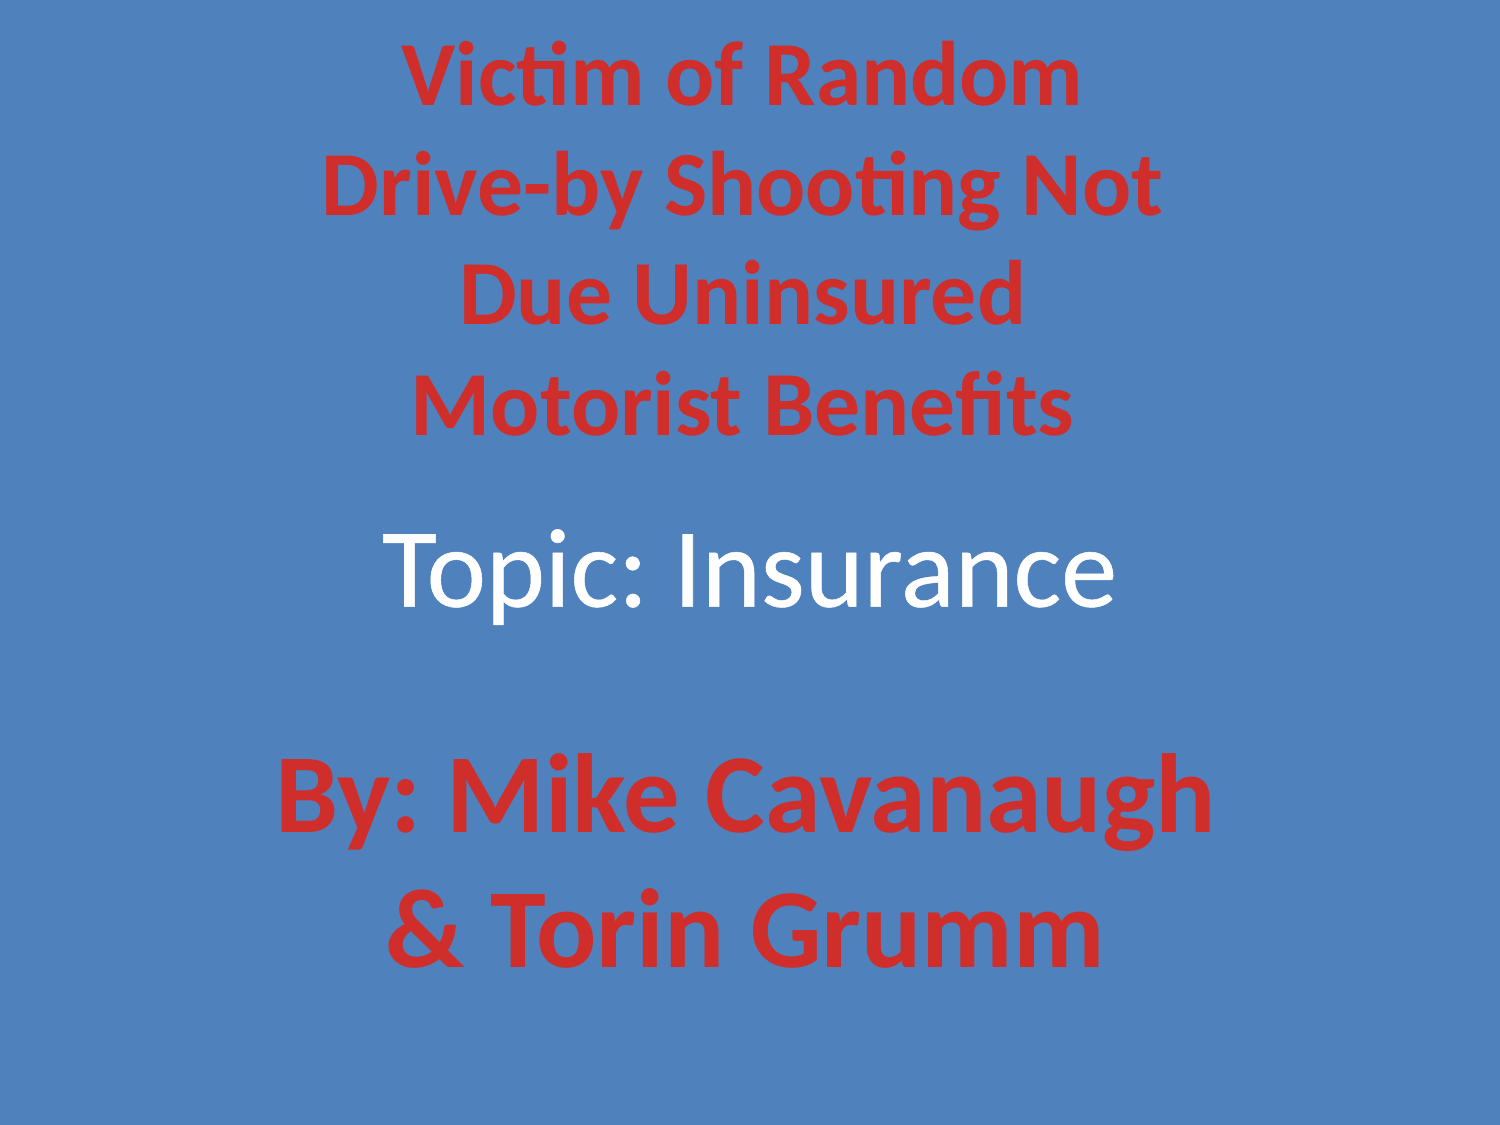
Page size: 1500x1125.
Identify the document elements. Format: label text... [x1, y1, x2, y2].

text_box By: Mike Cavanaugh & Torin Grumm [243, 712, 1248, 998]
text_box Topic: Insurance [367, 486, 1133, 637]
text_box Victim of Random Drive-by Shooting Not Due Uninsured Motorist Benefits [297, 6, 1189, 461]
